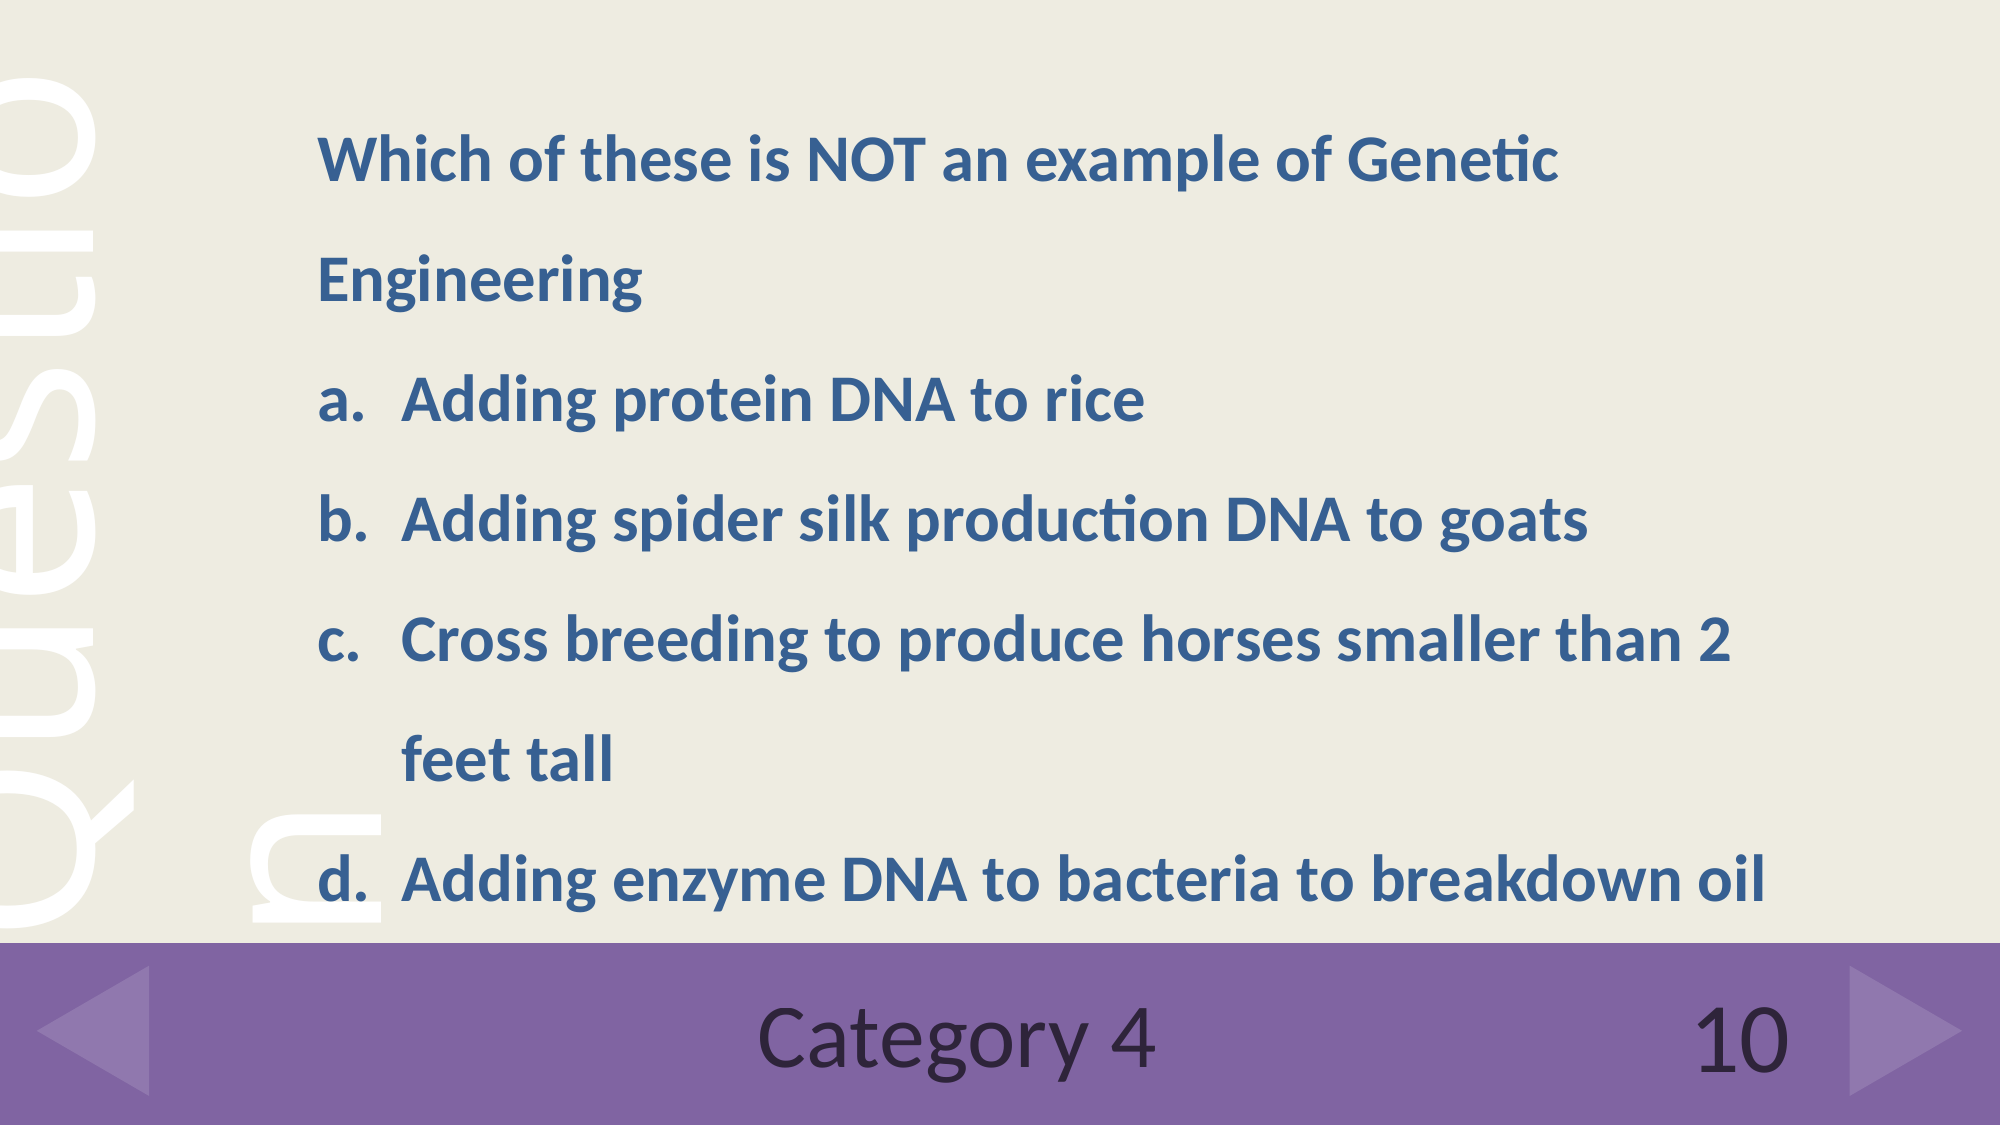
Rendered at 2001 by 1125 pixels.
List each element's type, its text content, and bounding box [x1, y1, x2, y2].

title Category 4 [57, 937, 1858, 1125]
list Which of these is NOT an example of Genetic Engineering Adding protein DNA to rice Adding spider silk production DNA to goats Cross breeding to produce horses smaller than 2 feet tall Adding enzyme DNA to bacteria to breakdown oil [302, 158, 1847, 831]
